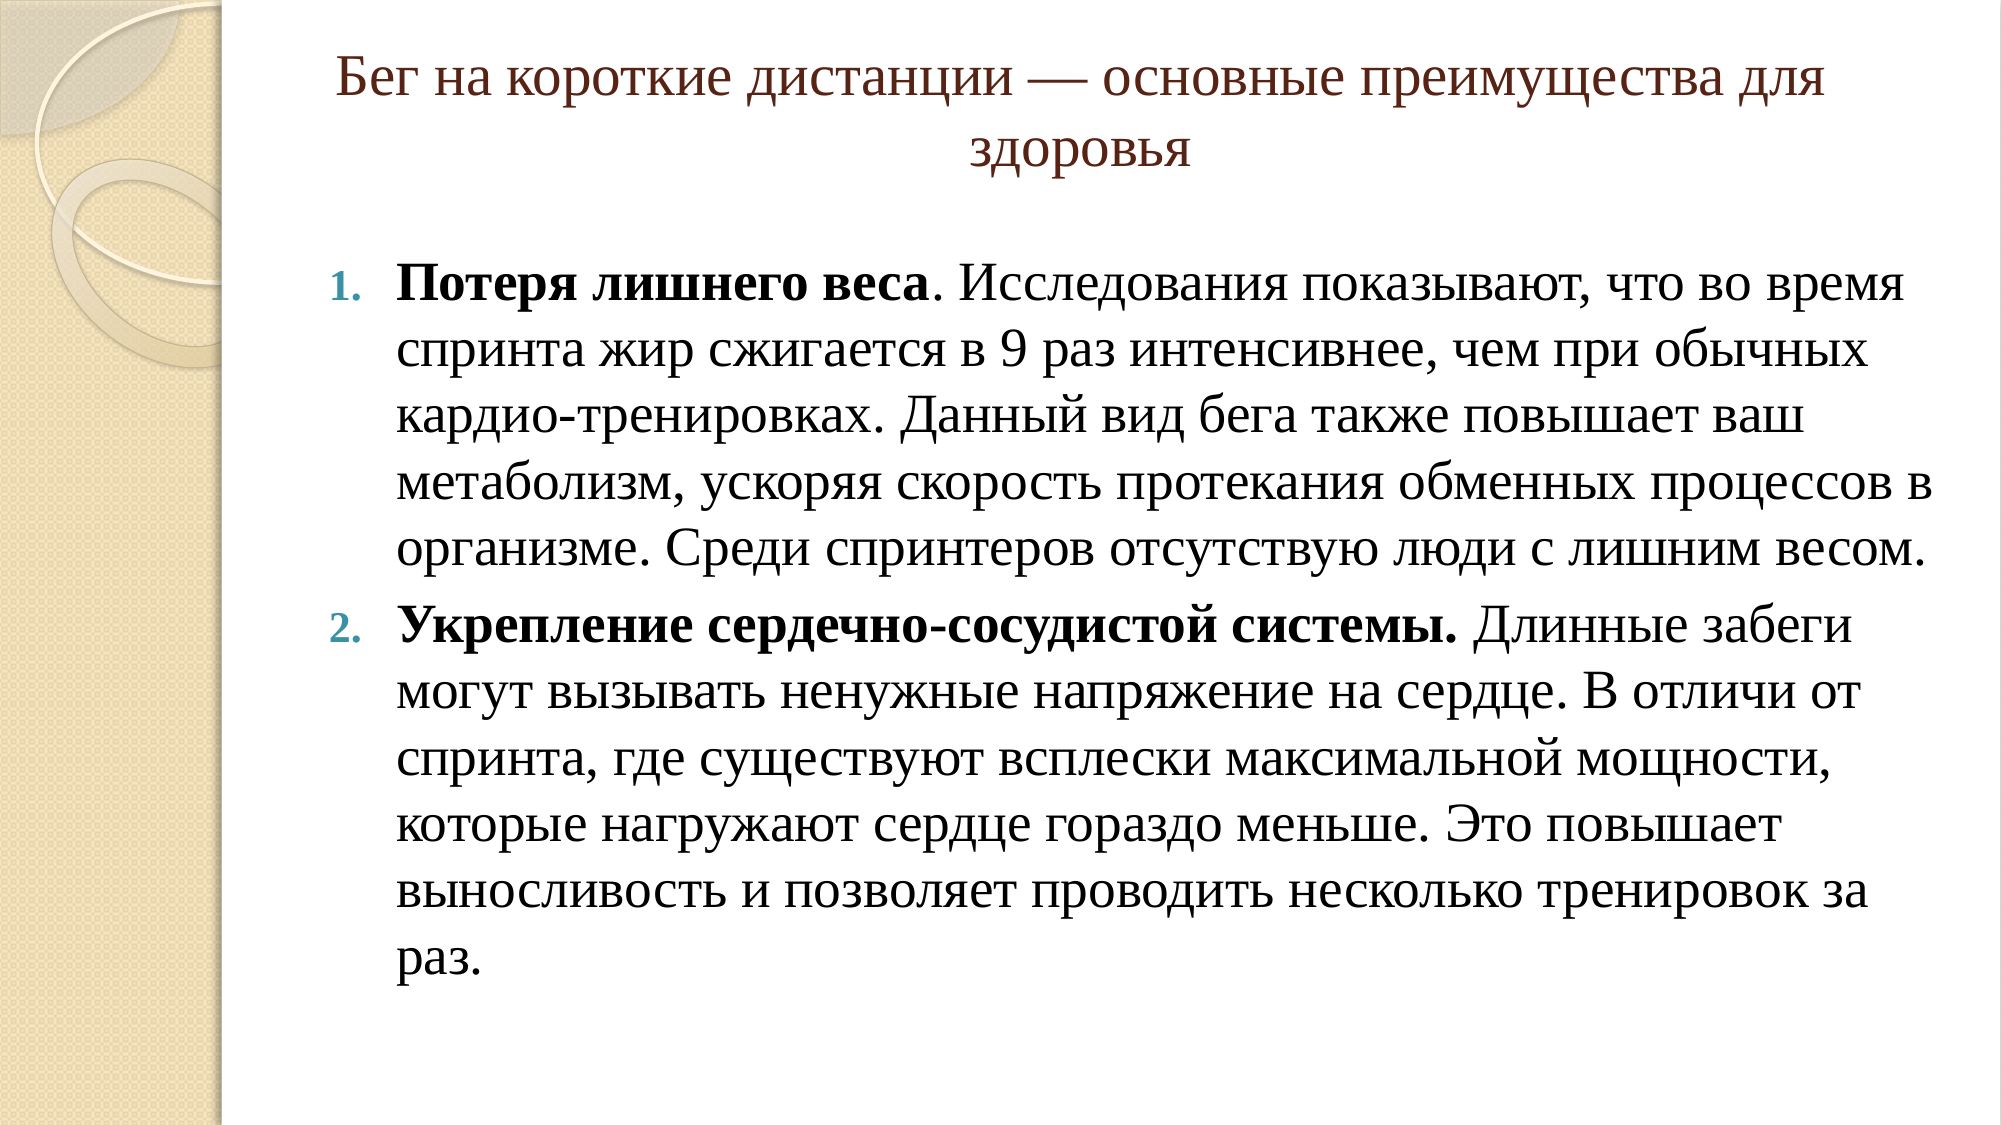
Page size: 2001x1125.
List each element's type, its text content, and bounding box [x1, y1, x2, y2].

list Потеря лишнего веса. Исследования показывают, что во время спринта жир сжигается в 9 раз интенсивнее, чем при обычных кардио-тренировках. Данный вид бега также повышает ваш метаболизм, ускоряя скорость протекания обменных процессов в организме. Среди спринтеров отсутствую люди с лишним весом. Укрепление сердечно-сосудистой системы. Длинные забеги могут вызывать ненужные напряжение на сердце. В отличи от спринта, где существуют всплески максимальной мощности, которые нагружают сердце гораздо меньше. Это повышает выносливость и позволяет проводить несколько тренировок за раз. [313, 237, 1954, 1025]
title Бег на короткие дистанции — основные преимущества для здоровья [207, 27, 1955, 258]
